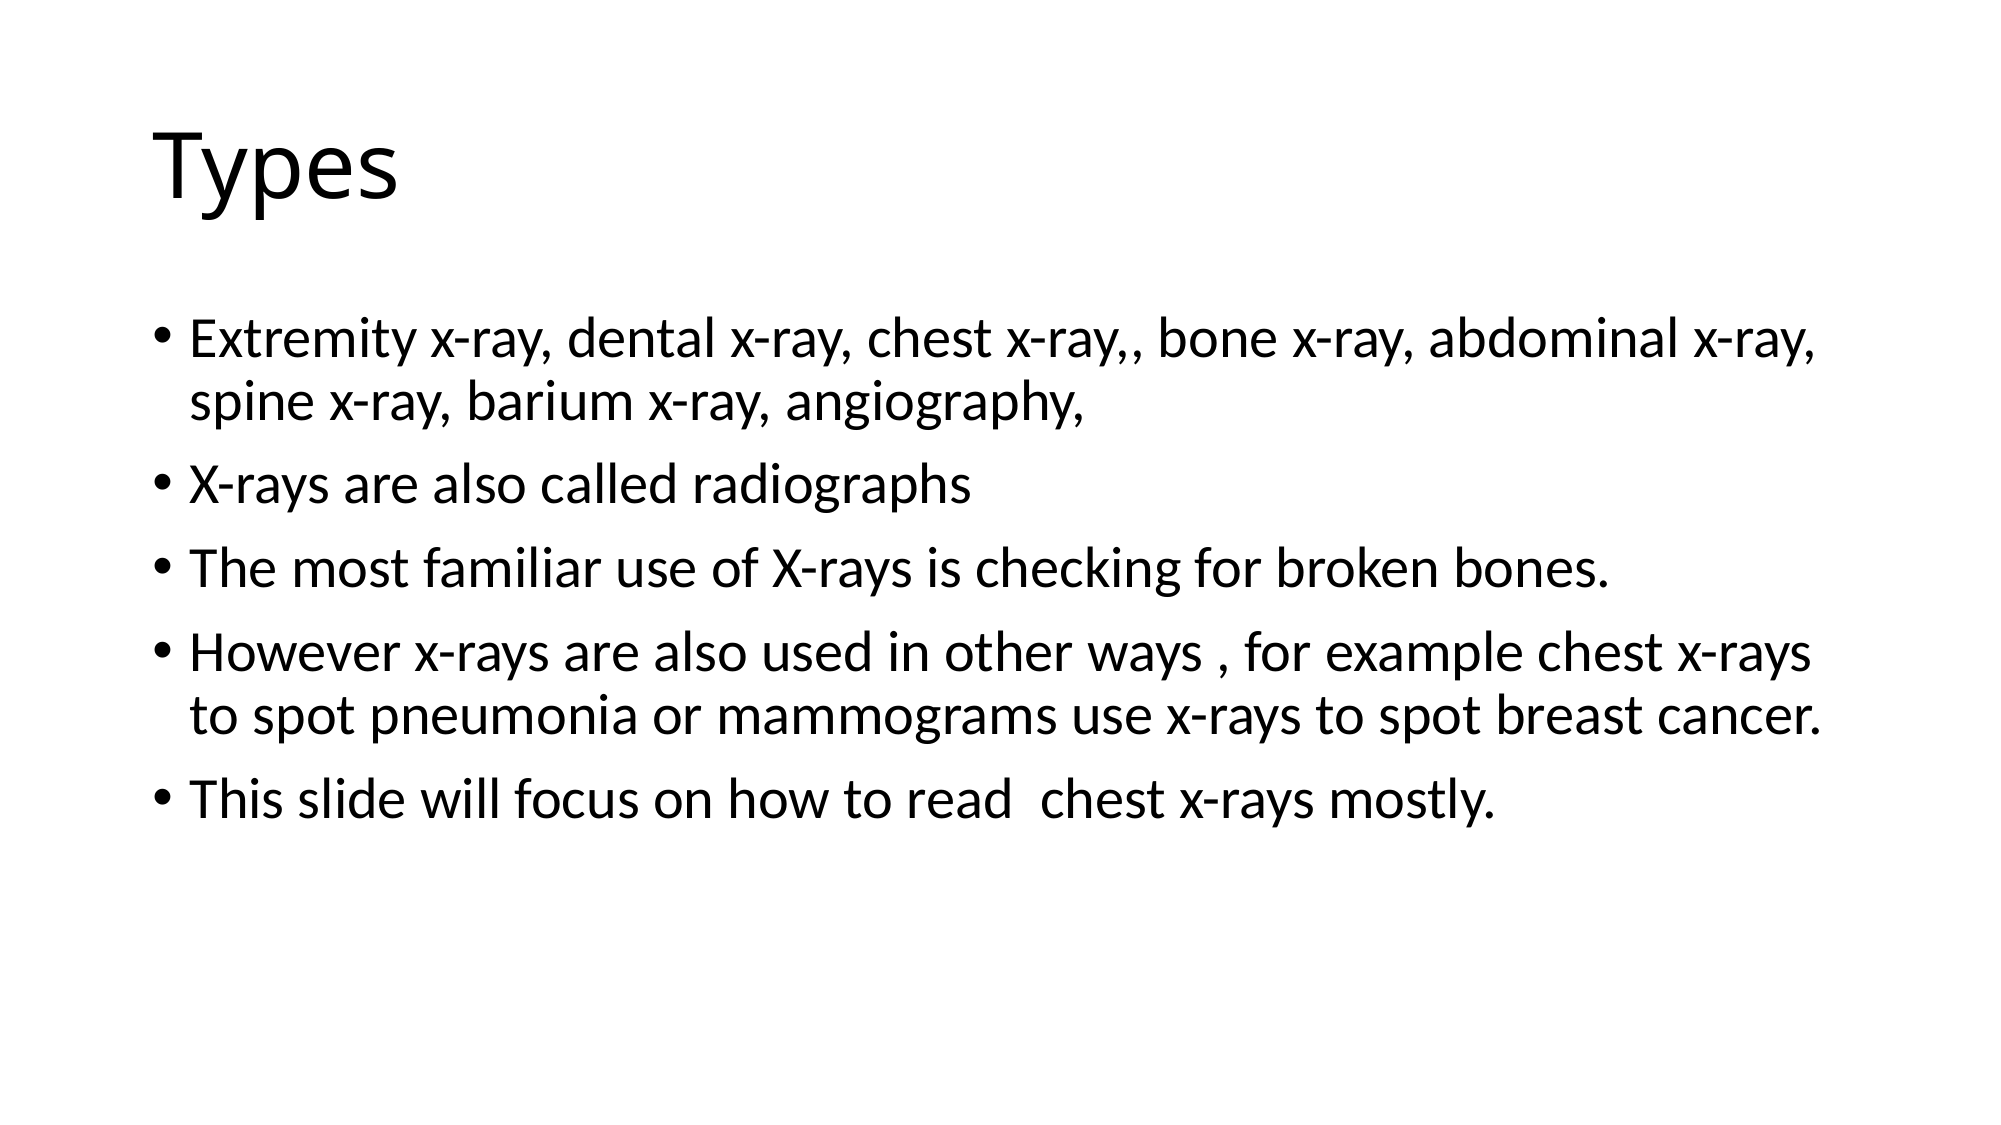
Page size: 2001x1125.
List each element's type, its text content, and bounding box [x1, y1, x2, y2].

title Types [137, 59, 1863, 278]
list Extremity x-ray, dental x-ray, chest x-ray,, bone x-ray, abdominal x-ray, spine x-ray, barium x-ray, angiography, X-rays are also called radiographs The most familiar use of X-rays is checking for broken bones. However x-rays are also used in other ways , for example chest x-rays to spot pneumonia or mammograms use x-rays to spot breast cancer. This slide will focus on how to read chest x-rays mostly. [137, 299, 1863, 1014]
